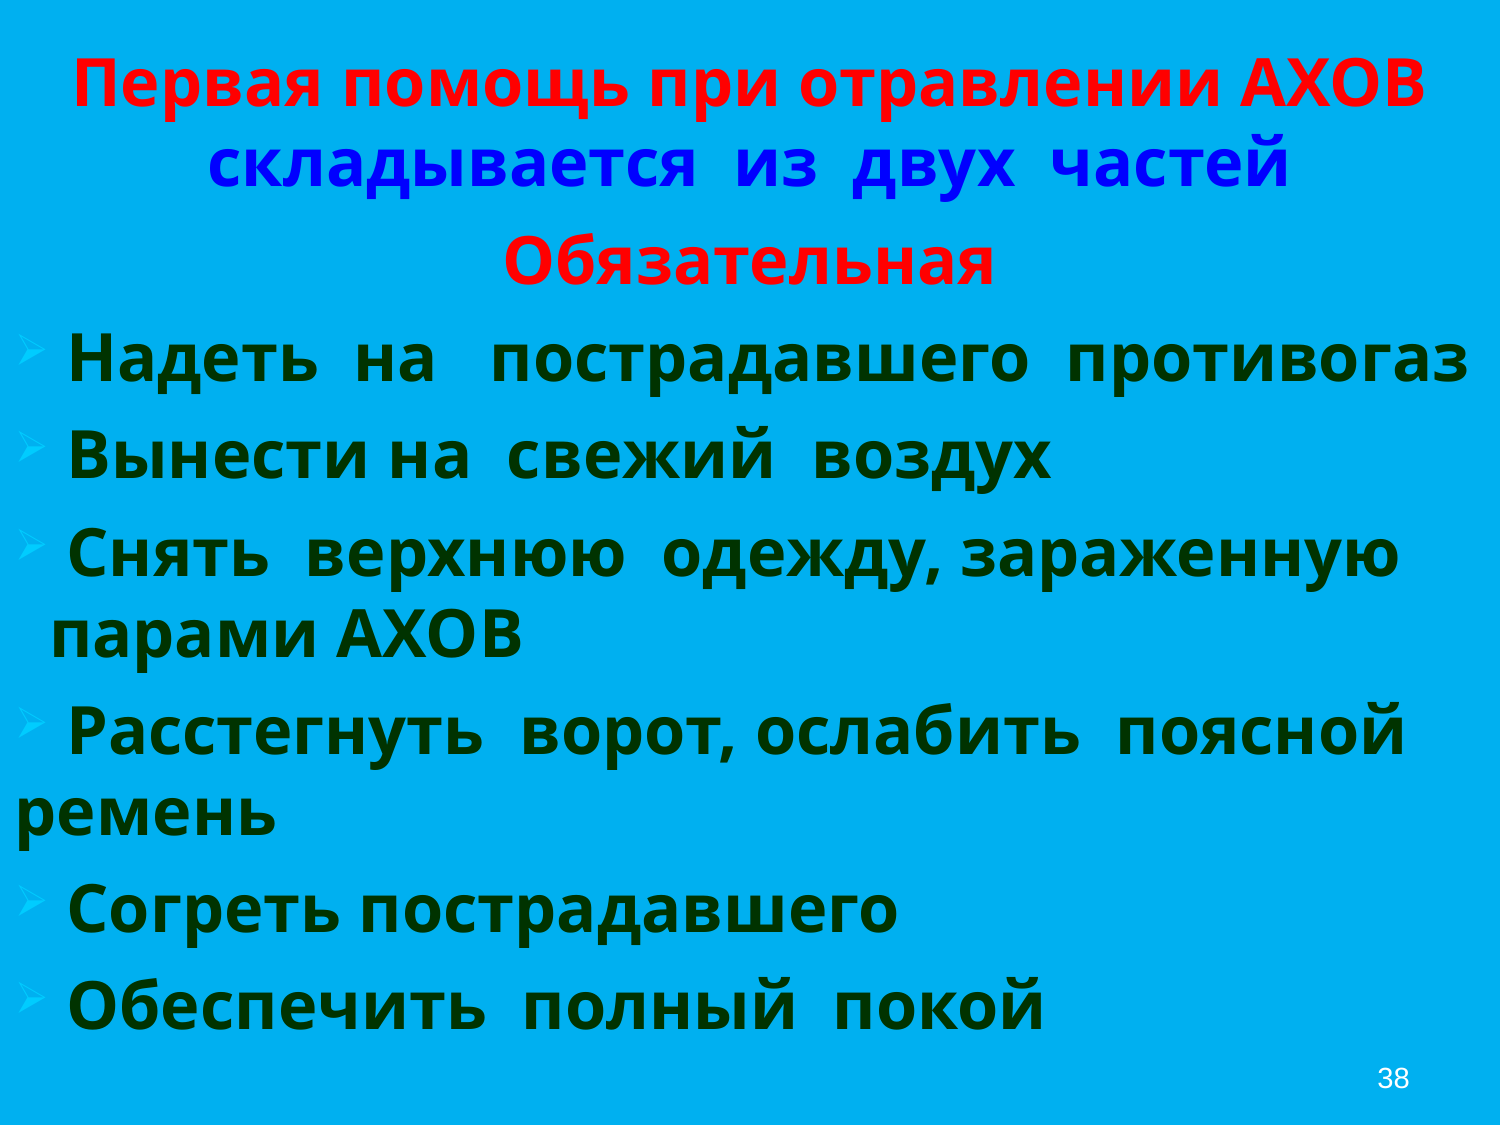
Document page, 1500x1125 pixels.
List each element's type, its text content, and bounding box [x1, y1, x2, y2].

slide_number 38 [1074, 1024, 1425, 1103]
subtitle Первая помощь при отравлении АХОВ складывается из двух частей Обязательная Надеть на пострадавшего противогаз Вынести на свежий воздух Снять верхнюю одежду, зараженную парами АХОВ Расстегнуть ворот, ослабить поясной ремень Согреть пострадавшего Обеспечить полный покой [0, 30, 1500, 1125]
